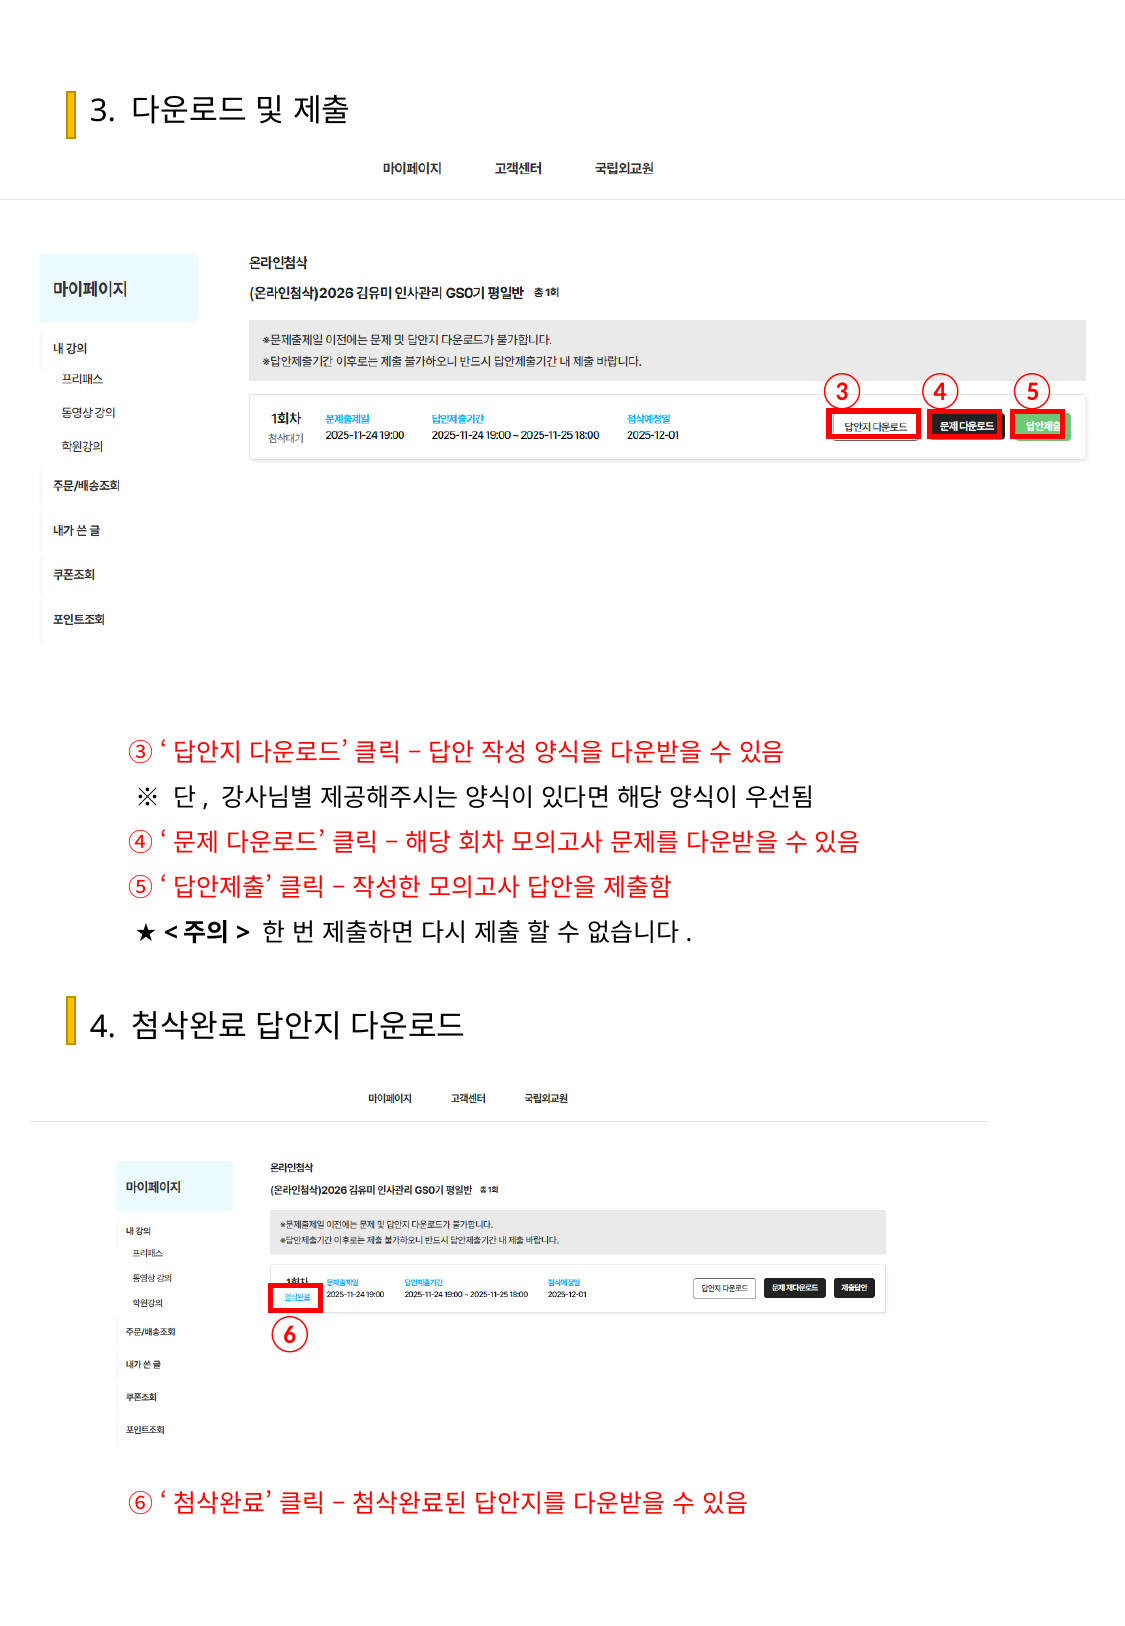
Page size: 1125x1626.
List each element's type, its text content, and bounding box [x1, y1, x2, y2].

picture [29, 1090, 988, 1476]
text_box [66, 91, 76, 139]
text_box 4. 첨삭완료 답안지 다운로드 [74, 998, 1017, 1052]
text_box ③ ‘답안지 다운로드’ 클릭 – 답안 작성 양식을 다운받을 수 있음 ※ 단, 강사님별 제공해주시는 양식이 있다면 해당 양식이 우선됨 ④ ‘문제 다운로드’ 클릭 – 해당 회차 모의고사 문제를 다운받을 수 있음 ⑤ ‘답안제출’ 클릭 – 작성한 모의고사 답안을 제출함 ★ <주의> 한 번 제출하면 다시 제출 할 수 없습니다. [113, 722, 1070, 954]
text_box ⑥ ‘첨삭완료’ 클릭 – 첨삭완료된 답안지를 다운받을 수 있음 [113, 1465, 1070, 1526]
text_box [66, 996, 76, 1045]
picture [0, 149, 1125, 722]
text_box 3. 다운로드 및 제출 [74, 83, 1017, 136]
